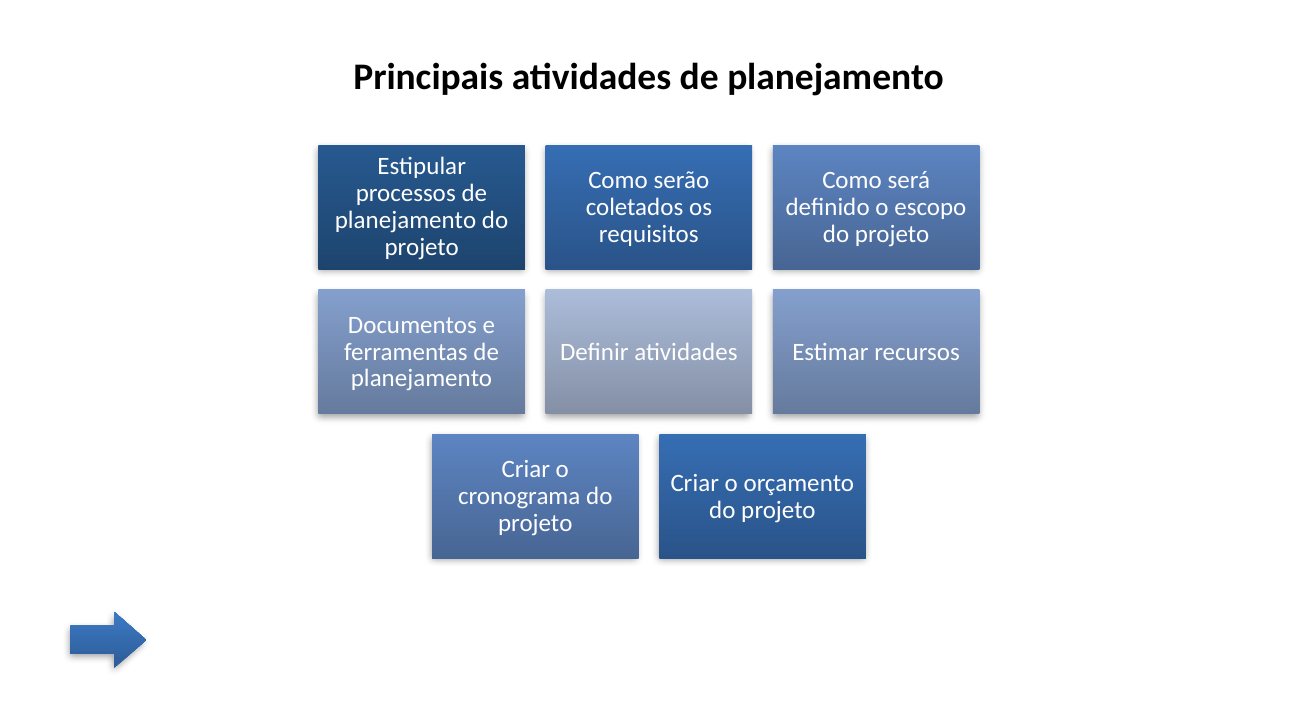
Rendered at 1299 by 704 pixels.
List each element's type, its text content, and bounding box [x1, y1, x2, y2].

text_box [318, 145, 980, 559]
text_box Principais atividades de planejamento [0, 44, 1299, 106]
text_box [70, 611, 147, 669]
